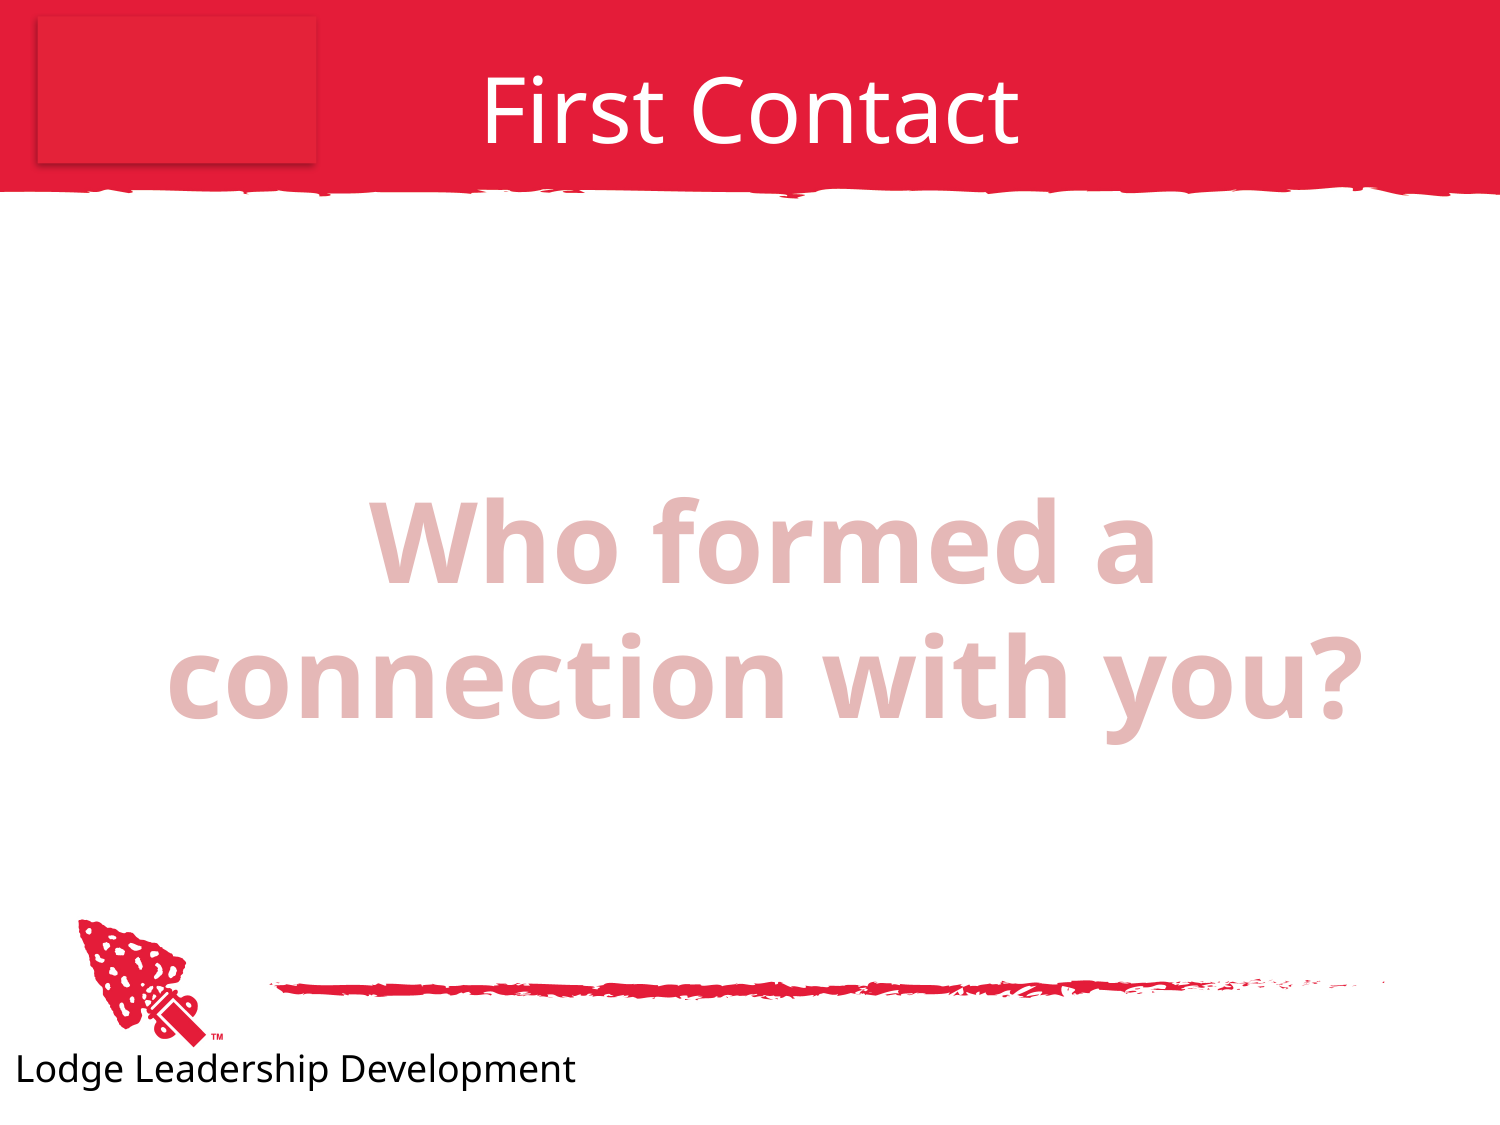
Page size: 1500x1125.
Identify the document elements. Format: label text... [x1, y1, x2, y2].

text_box Who formed a connection with you? [74, 463, 1457, 752]
title First Contact [75, 45, 1425, 168]
text_box Lodge Leadership Development [0, 1037, 1500, 1125]
picture [0, 0, 1500, 1037]
